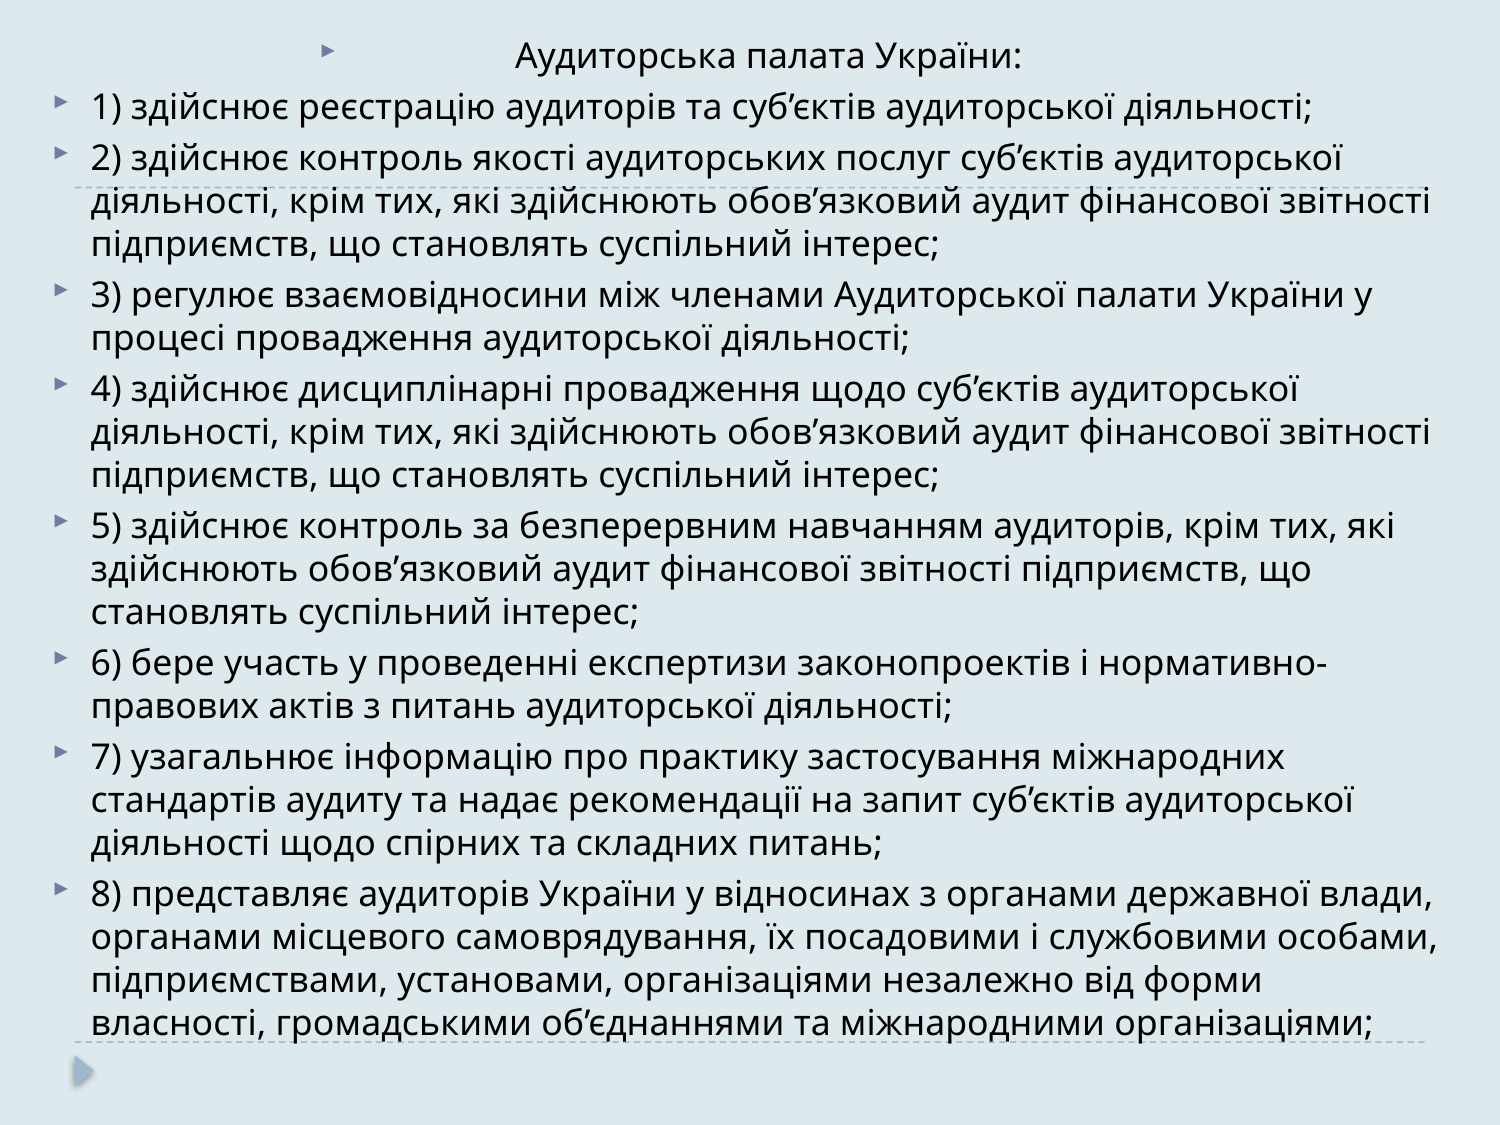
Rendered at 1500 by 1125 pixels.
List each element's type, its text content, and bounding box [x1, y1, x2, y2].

list Аудиторська палата України: 1) здійснює реєстрацію аудиторів та суб’єктів аудиторської діяльності; 2) здійснює контроль якості аудиторських послуг суб’єктів аудиторської діяльності, крім тих, які здійснюють обов’язковий аудит фінансової звітності підприємств, що становлять суспільний інтерес; 3) регулює взаємовідносини між членами Аудиторської палати України у процесі провадження аудиторської діяльності; 4) здійснює дисциплінарні провадження щодо суб’єктів аудиторської діяльності, крім тих, які здійснюють обов’язковий аудит фінансової звітності підприємств, що становлять суспільний інтерес; 5) здійснює контроль за безперервним навчанням аудиторів, крім тих, які здійснюють обов’язковий аудит фінансової звітності підприємств, що становлять суспільний інтерес; 6) бере участь у проведенні експертизи законопроектів і нормативно-правових актів з питань аудиторської діяльності; 7) узагальнює інформацію про практику застосування міжнародних стандартів аудиту та надає рекомендації на запит суб’єктів аудиторської діяльності щодо спірних та складних питань; 8) представляє аудиторів України у відносинах з органами державної влади, органами місцевого самоврядування, їх посадовими і службовими особами, підприємствами, установами, організаціями незалежно від форми власності, громадськими об’єднаннями та міжнародними організаціями; [37, 24, 1463, 1100]
